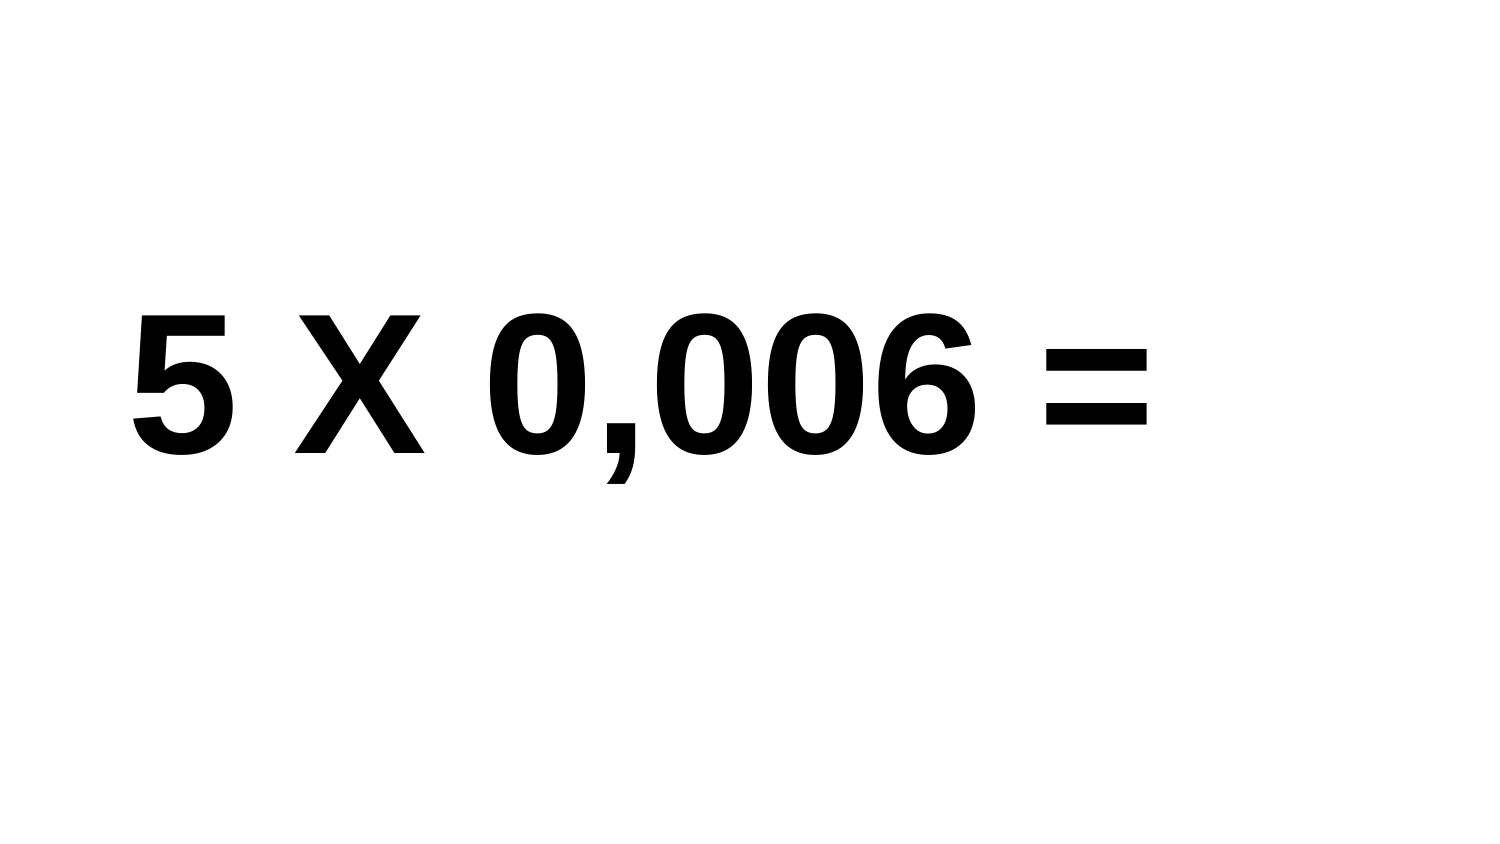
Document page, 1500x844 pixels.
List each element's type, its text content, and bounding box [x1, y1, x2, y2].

text_box 5 X 0,006 = [112, 318, 1388, 509]
